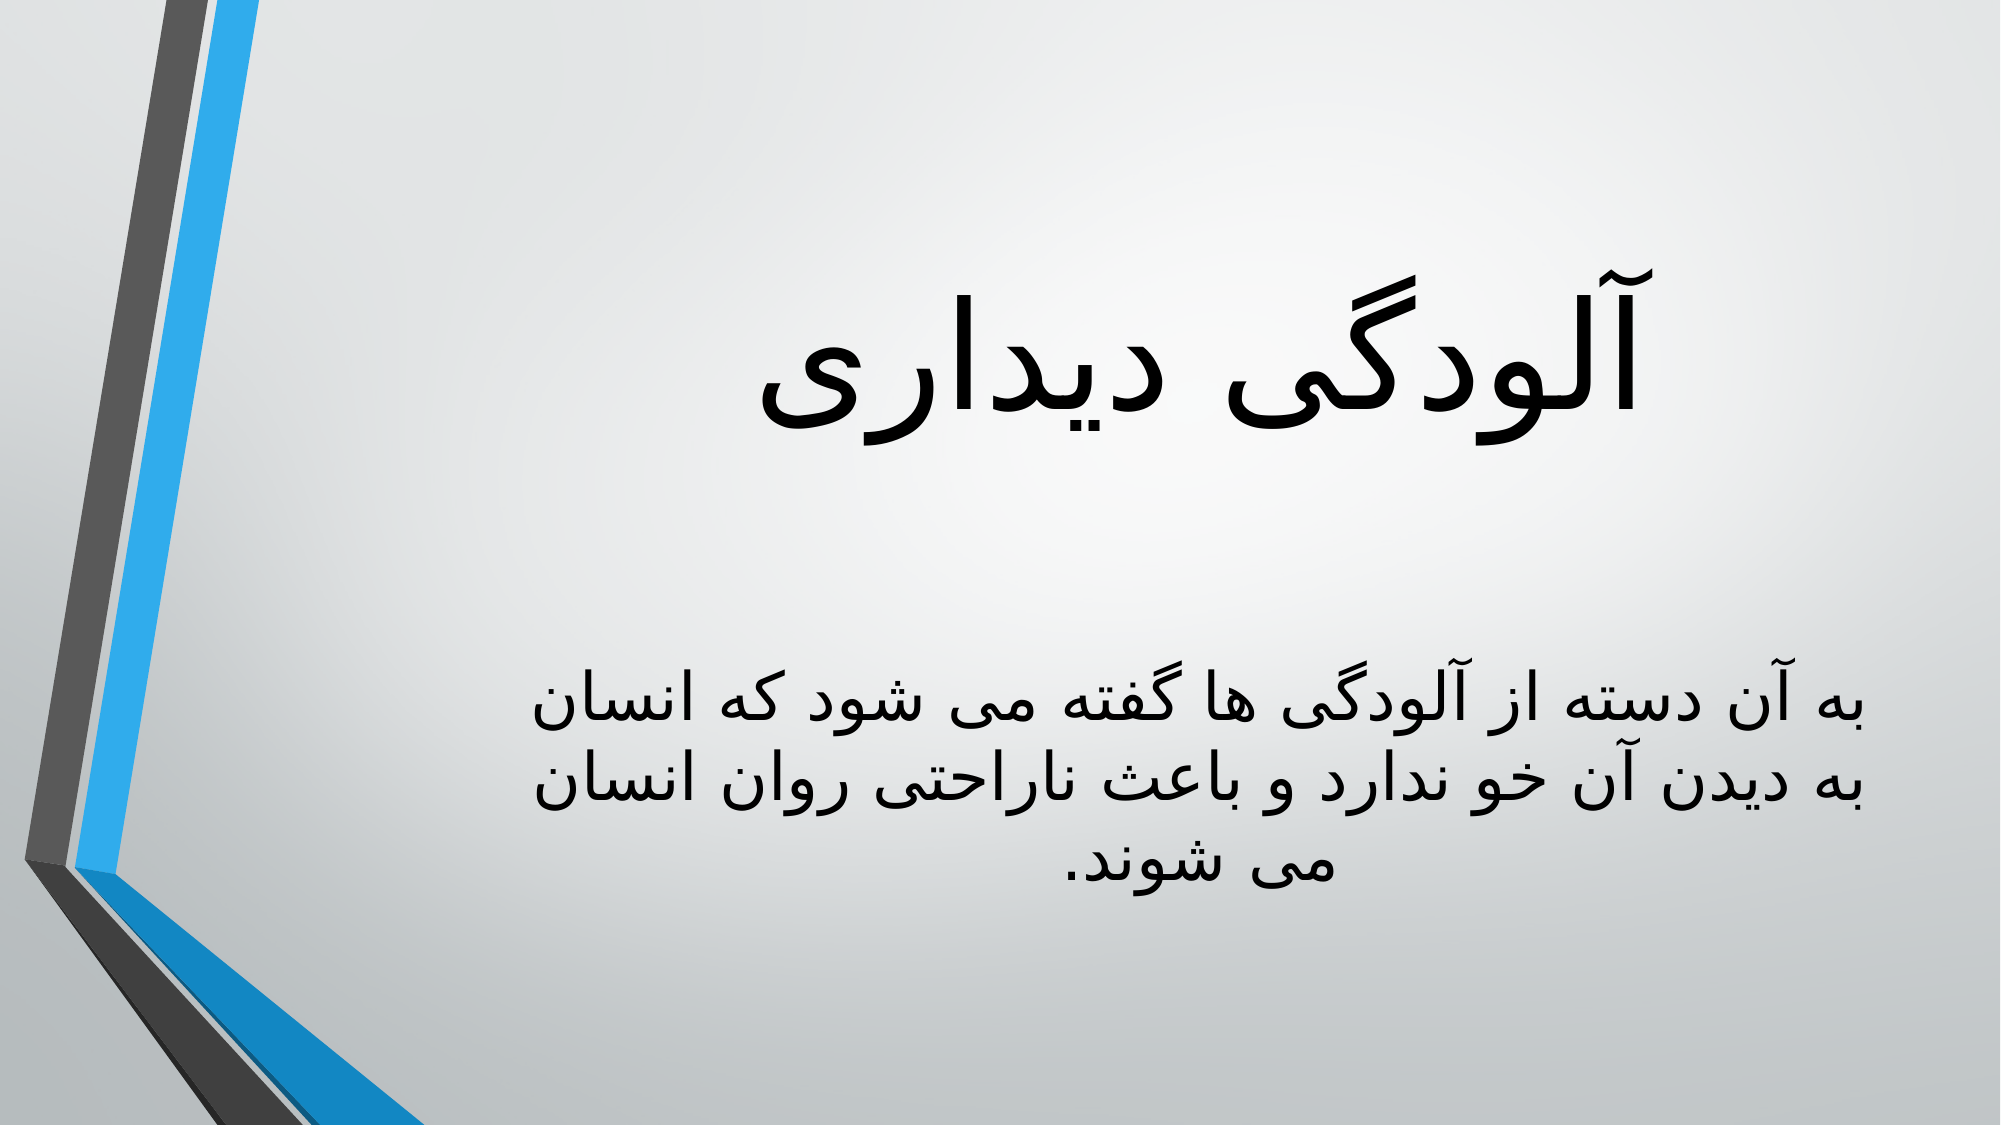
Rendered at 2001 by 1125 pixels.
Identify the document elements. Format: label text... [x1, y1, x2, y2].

list آلودگی دیداری به آن دسته از آلودگی ها گفته می شود که انسان به دیدن آن خو ندارد و باعث ناراحتی روان انسان می شوند. [481, 55, 1920, 1097]
